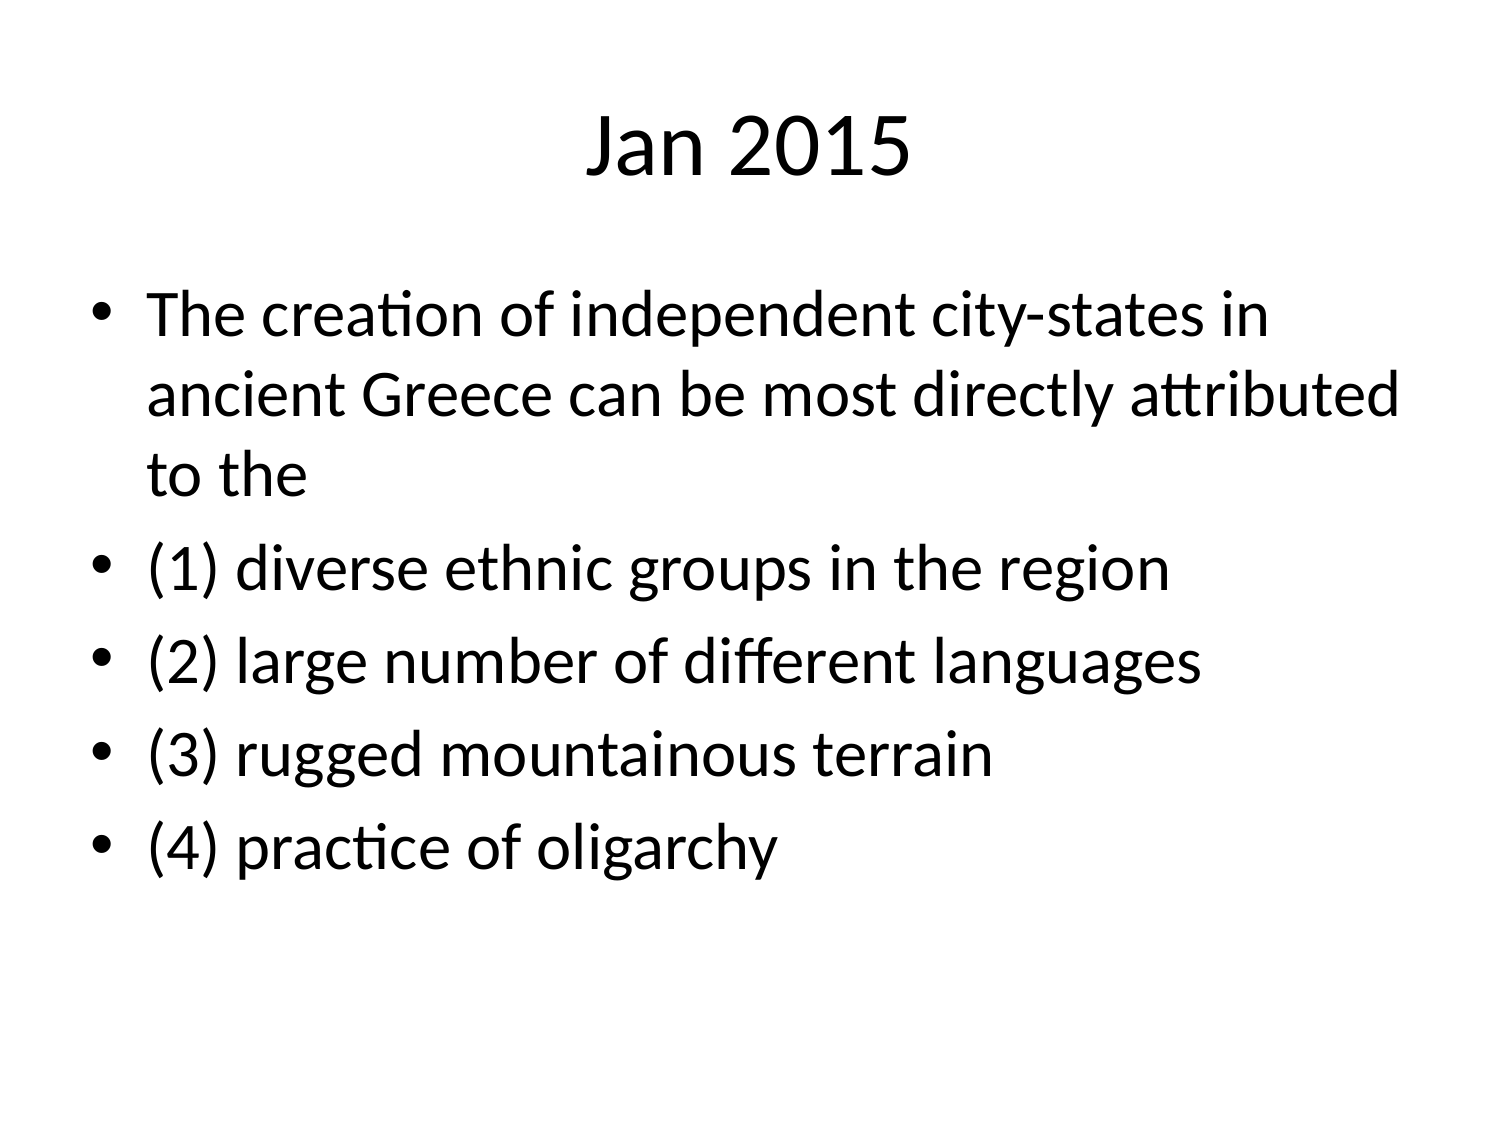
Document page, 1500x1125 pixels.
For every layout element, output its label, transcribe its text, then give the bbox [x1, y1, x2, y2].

list The creation of independent city-states in ancient Greece can be most directly attributed to the (1) diverse ethnic groups in the region (2) large number of different languages (3) rugged mountainous terrain (4) practice of oligarchy [75, 262, 1425, 1005]
title Jan 2015 [75, 45, 1425, 233]
